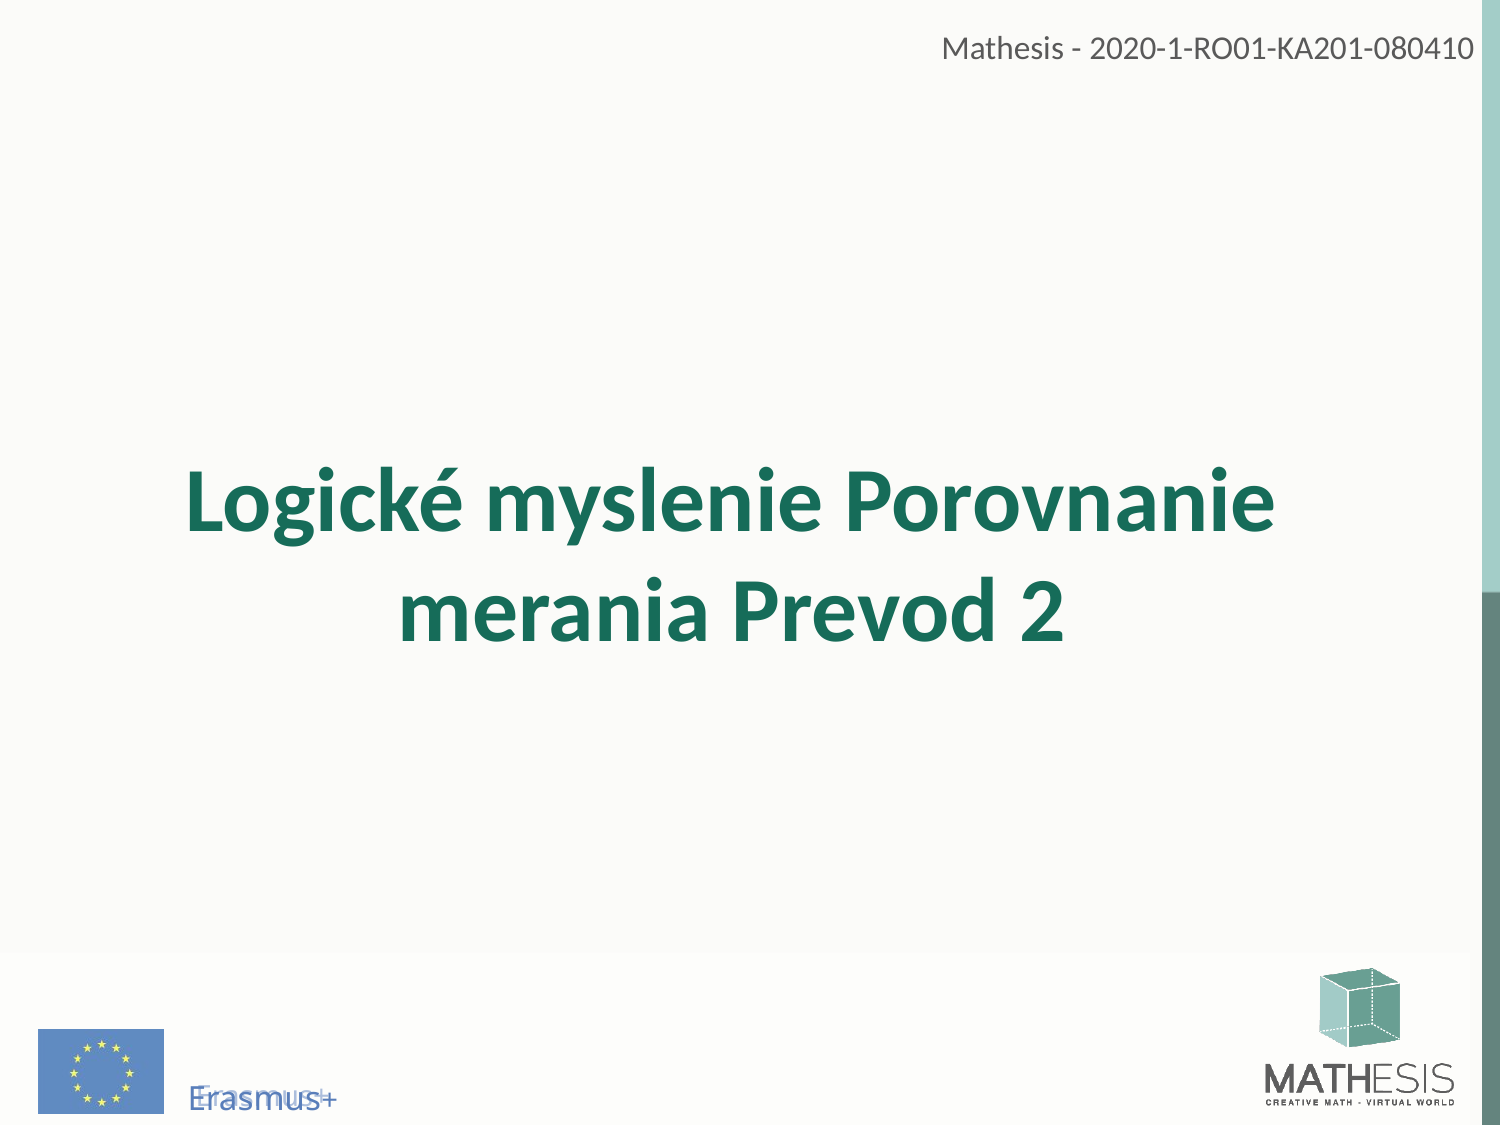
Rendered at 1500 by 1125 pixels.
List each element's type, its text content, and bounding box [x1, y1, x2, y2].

title Logické myslenie Porovnanie merania Prevod 2 [53, 432, 1411, 674]
